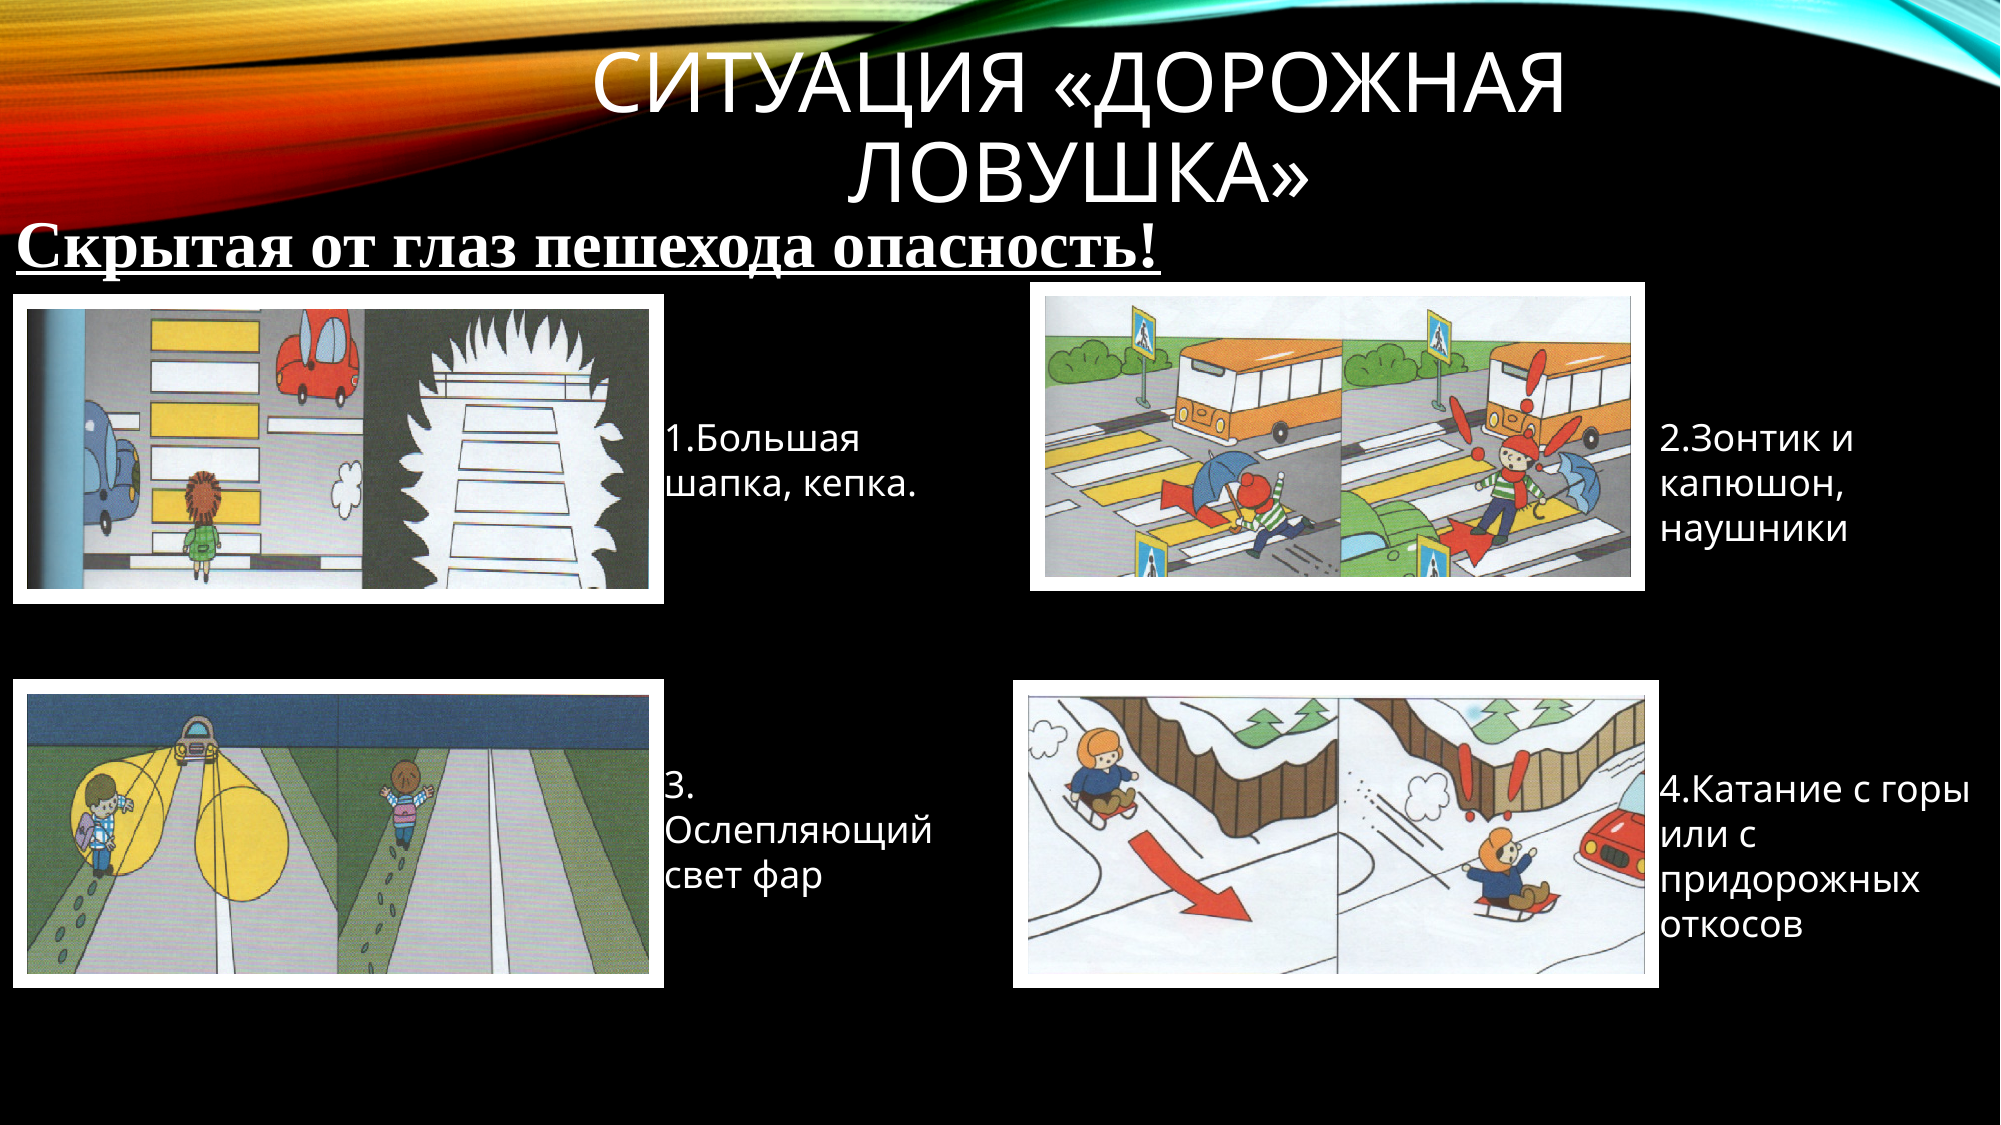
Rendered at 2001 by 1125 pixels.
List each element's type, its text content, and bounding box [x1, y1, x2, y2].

text_box 2.Зонтик и капюшон, наушники [1644, 406, 1929, 556]
picture [27, 308, 650, 590]
text_box 3. Ослепляющий свет фар [650, 753, 974, 904]
title Ситуация «Дорожная ловушка» [374, 24, 1787, 237]
text_box 4.Катание с горы или с придорожных откосов [1645, 757, 2000, 953]
picture [1044, 296, 1631, 577]
picture [0, 0, 2000, 237]
picture [1027, 694, 1645, 974]
text_box Скрытая от глаз пешехода опасность! [0, 187, 1240, 289]
text_box 1.Большая шапка, кепка. [650, 406, 974, 511]
picture [27, 693, 650, 974]
